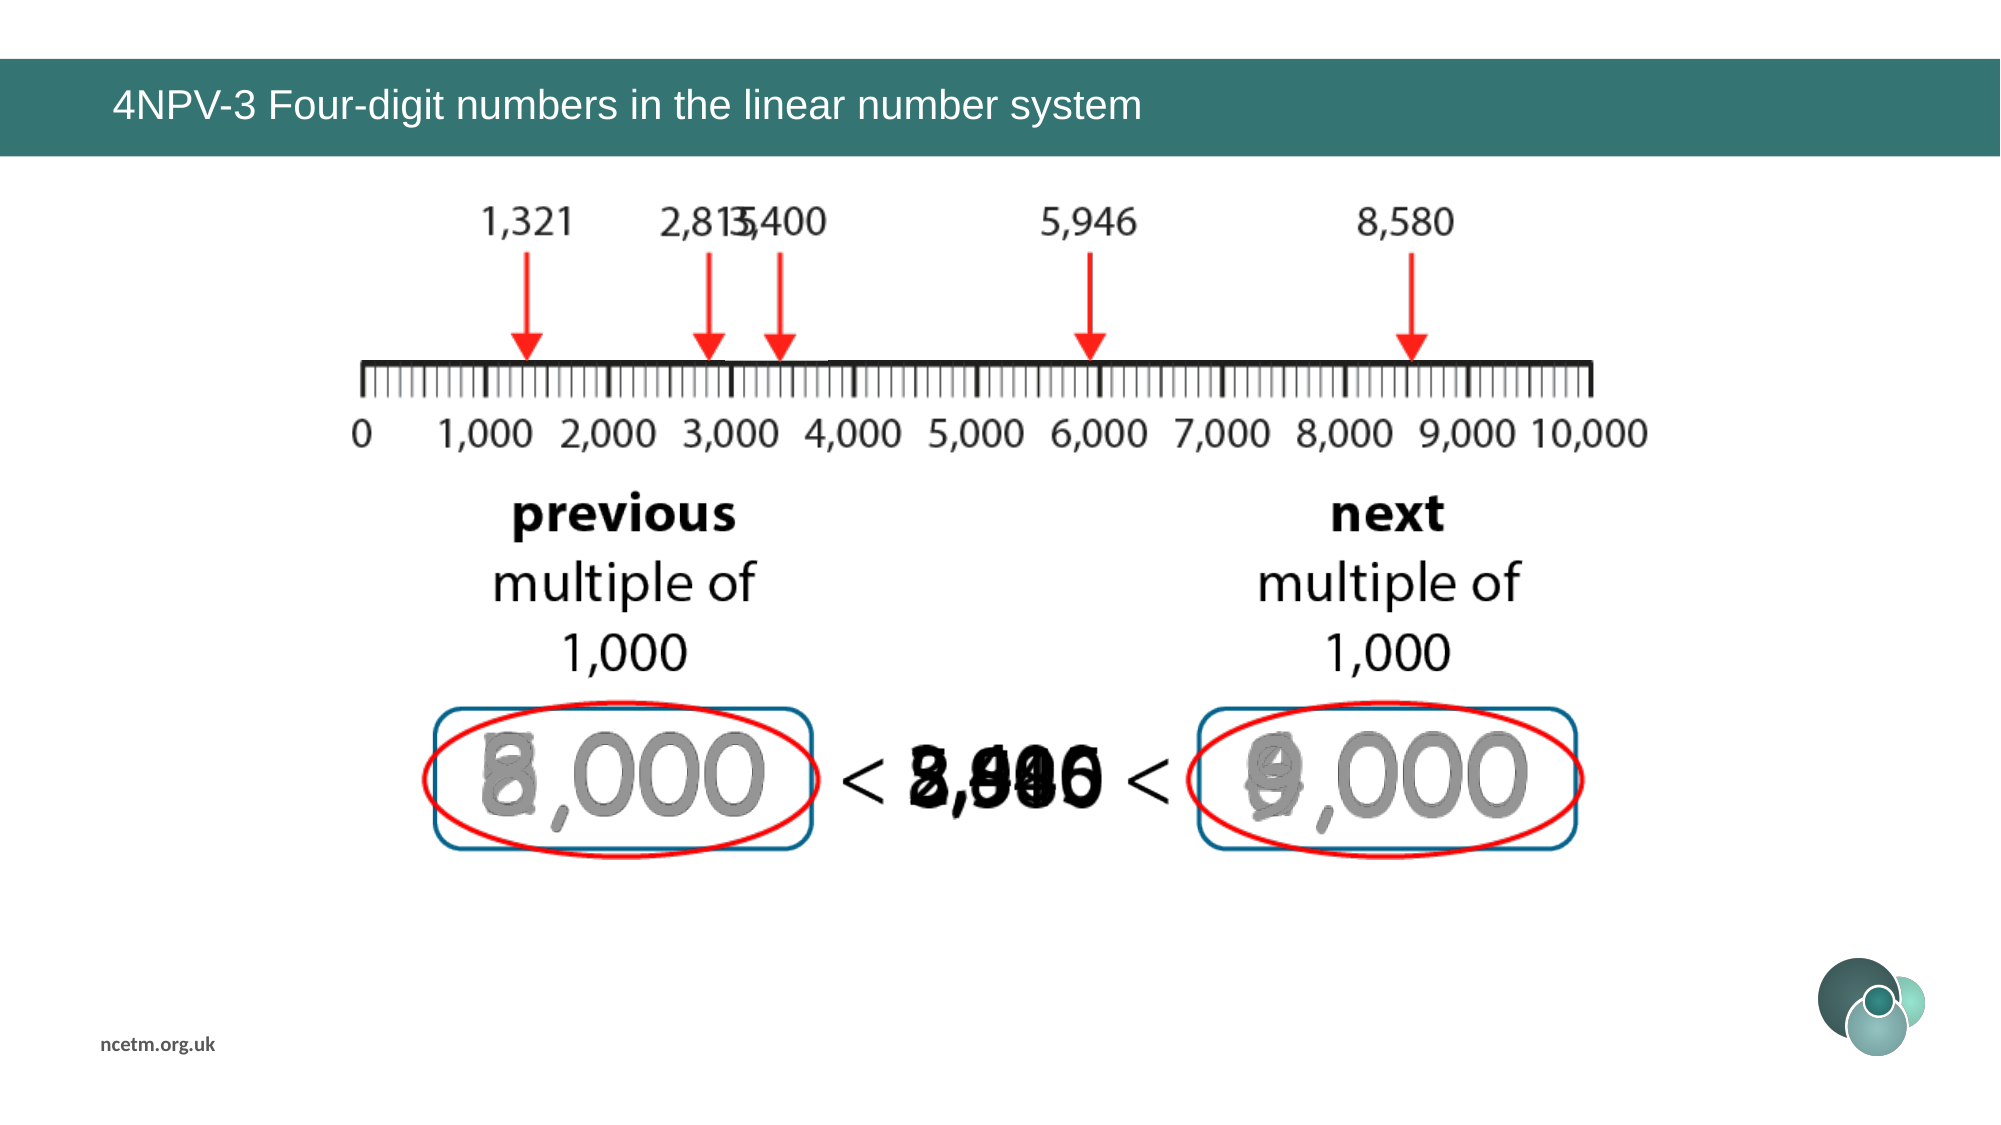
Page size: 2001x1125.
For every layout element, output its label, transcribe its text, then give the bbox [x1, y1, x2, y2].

picture [1818, 958, 1925, 1056]
title 4NPV-3 Four-digit numbers in the linear number system [97, 76, 1945, 147]
picture [316, 481, 1654, 860]
picture [351, 180, 1649, 459]
